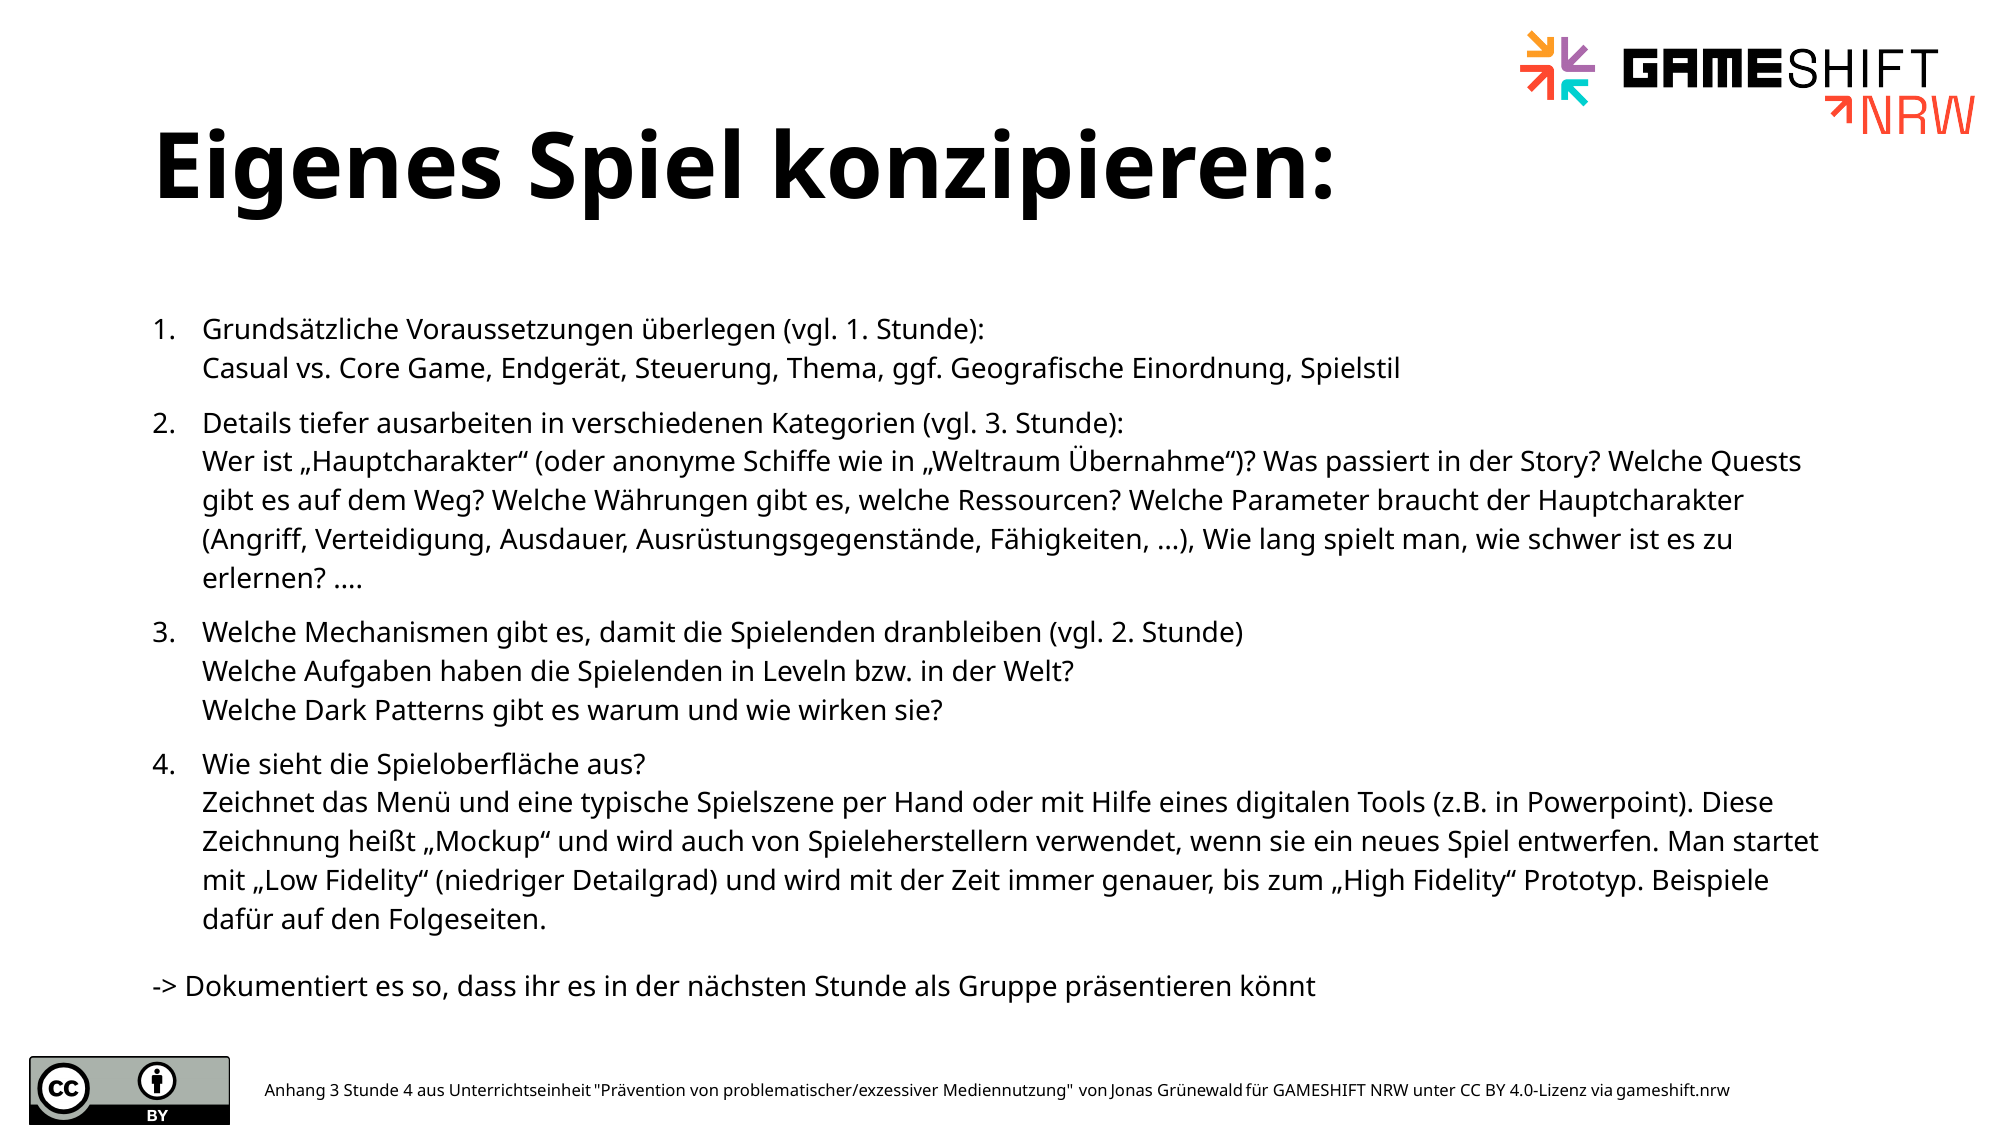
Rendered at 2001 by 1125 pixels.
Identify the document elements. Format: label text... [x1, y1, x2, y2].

picture [28, 1055, 230, 1125]
title Eigenes Spiel konzipieren: [137, 59, 1863, 278]
list Grundsätzliche Voraussetzungen überlegen (vgl. 1. Stunde): Casual vs. Core Game, Endgerät, Steuerung, Thema, ggf. Geografische Einordnung, Spielstil Details tiefer ausarbeiten in verschiedenen Kategorien (vgl. 3. Stunde): Wer ist „Hauptcharakter“ (oder anonyme Schiffe wie in „Weltraum Übernahme“)? Was passiert in der Story? Welche Quests gibt es auf dem Weg? Welche Währungen gibt es, welche Ressourcen? Welche Parameter braucht der Hauptcharakter (Angriff, Verteidigung, Ausdauer, Ausrüstungsgegenstände, Fähigkeiten, …), Wie lang spielt man, wie schwer ist es zu erlernen? …. Welche Mechanismen gibt es, damit die Spielenden dranbleiben (vgl. 2. Stunde) Welche Aufgaben haben die Spielenden in Leveln bzw. in der Welt? Welche Dark Patterns gibt es warum und wie wirken sie? Wie sieht die Spieloberfläche aus? Zeichnet das Menü und eine typische Spielszene per Hand oder mit Hilfe eines digitalen Tools (z.B. in Powerpoint). Diese Zeichnung heißt „Mockup“ und wird auch von Spieleherstellern verwendet, wenn sie ein neues Spiel entwerfen. Man startet mit „Low Fidelity“ (niedriger Detailgrad) und wird mit der Zeit immer genauer, bis zum „High Fidelity“ Prototyp. Beispiele dafür auf den Folgeseiten. -> Dokumentiert es so, dass ihr es in der nächsten Stunde als Gruppe präsentieren könnt [137, 299, 1863, 1014]
picture [1520, 30, 1975, 134]
text_box Anhang 3 Stunde 4 aus Unterrichtseinheit "Prävention von problematischer/exzessiver Mediennutzung" von Jonas Grünewald für GAMESHIFT NRW unter CC BY 4.0-Lizenz via gameshift.nrw [249, 1072, 1908, 1108]
